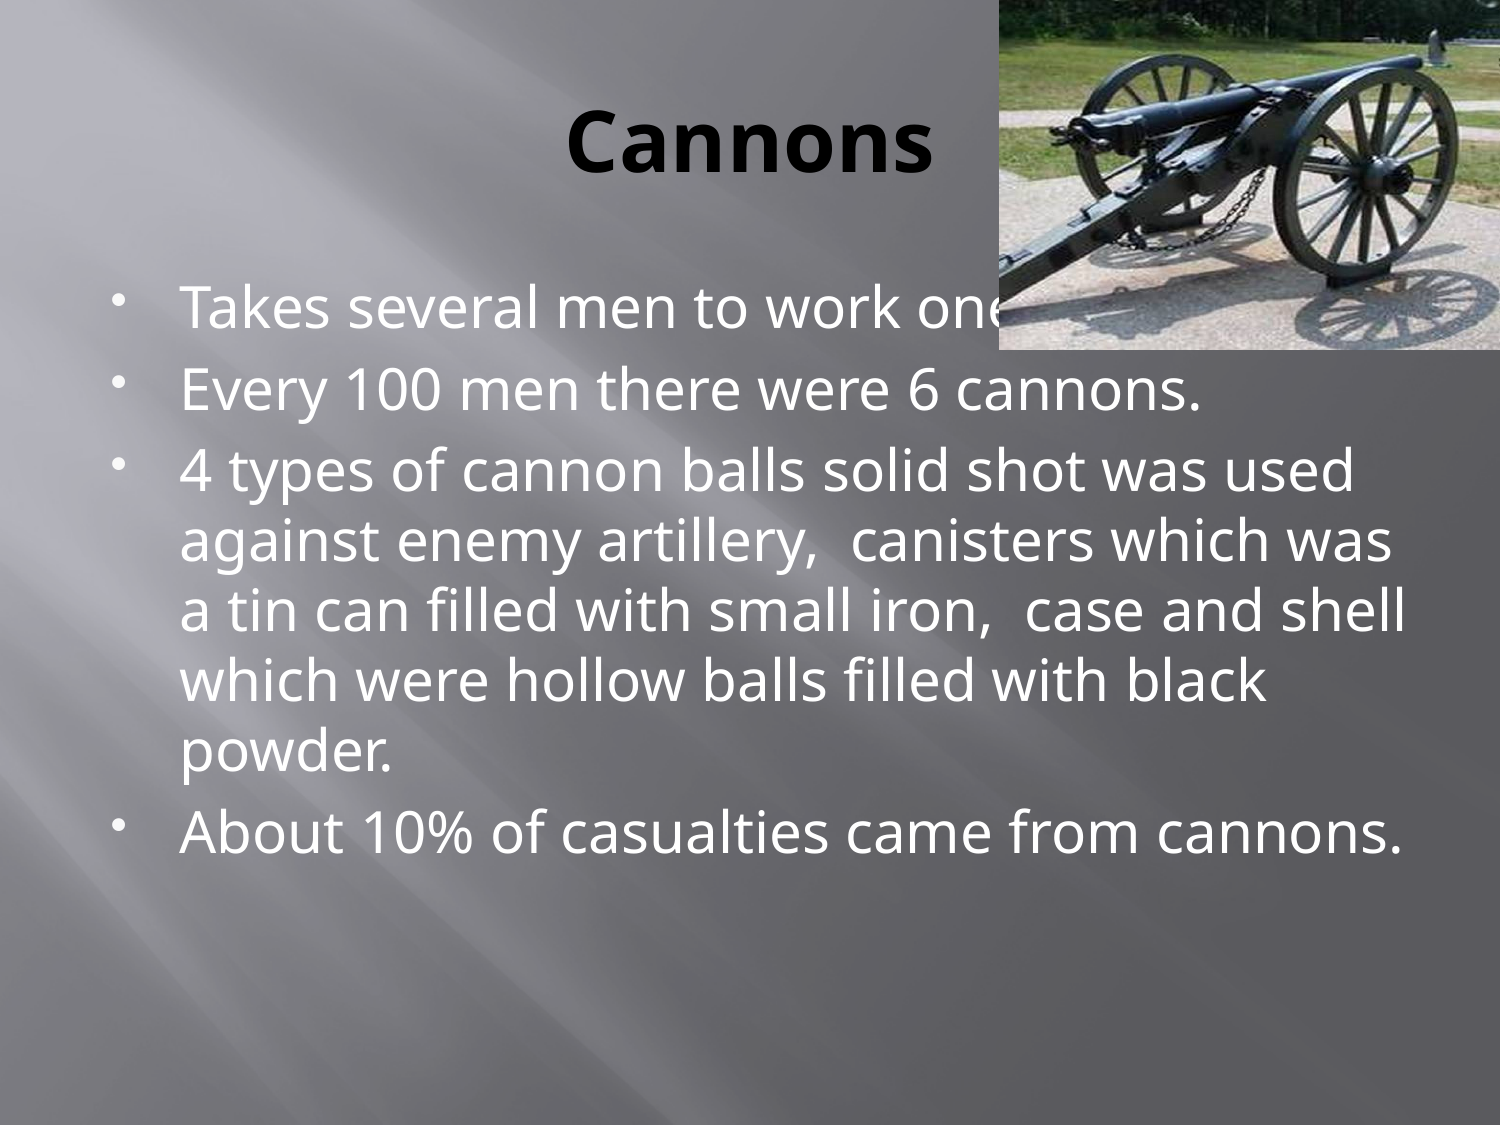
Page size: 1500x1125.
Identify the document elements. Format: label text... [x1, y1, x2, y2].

list Takes several men to work one. Every 100 men there were 6 cannons. 4 types of cannon balls solid shot was used against enemy artillery, canisters which was a tin can filled with small iron, case and shell which were hollow balls filled with black powder. About 10% of casualties came from cannons. [75, 262, 1425, 1035]
title Cannons [75, 45, 999, 233]
picture [999, 0, 1500, 351]
